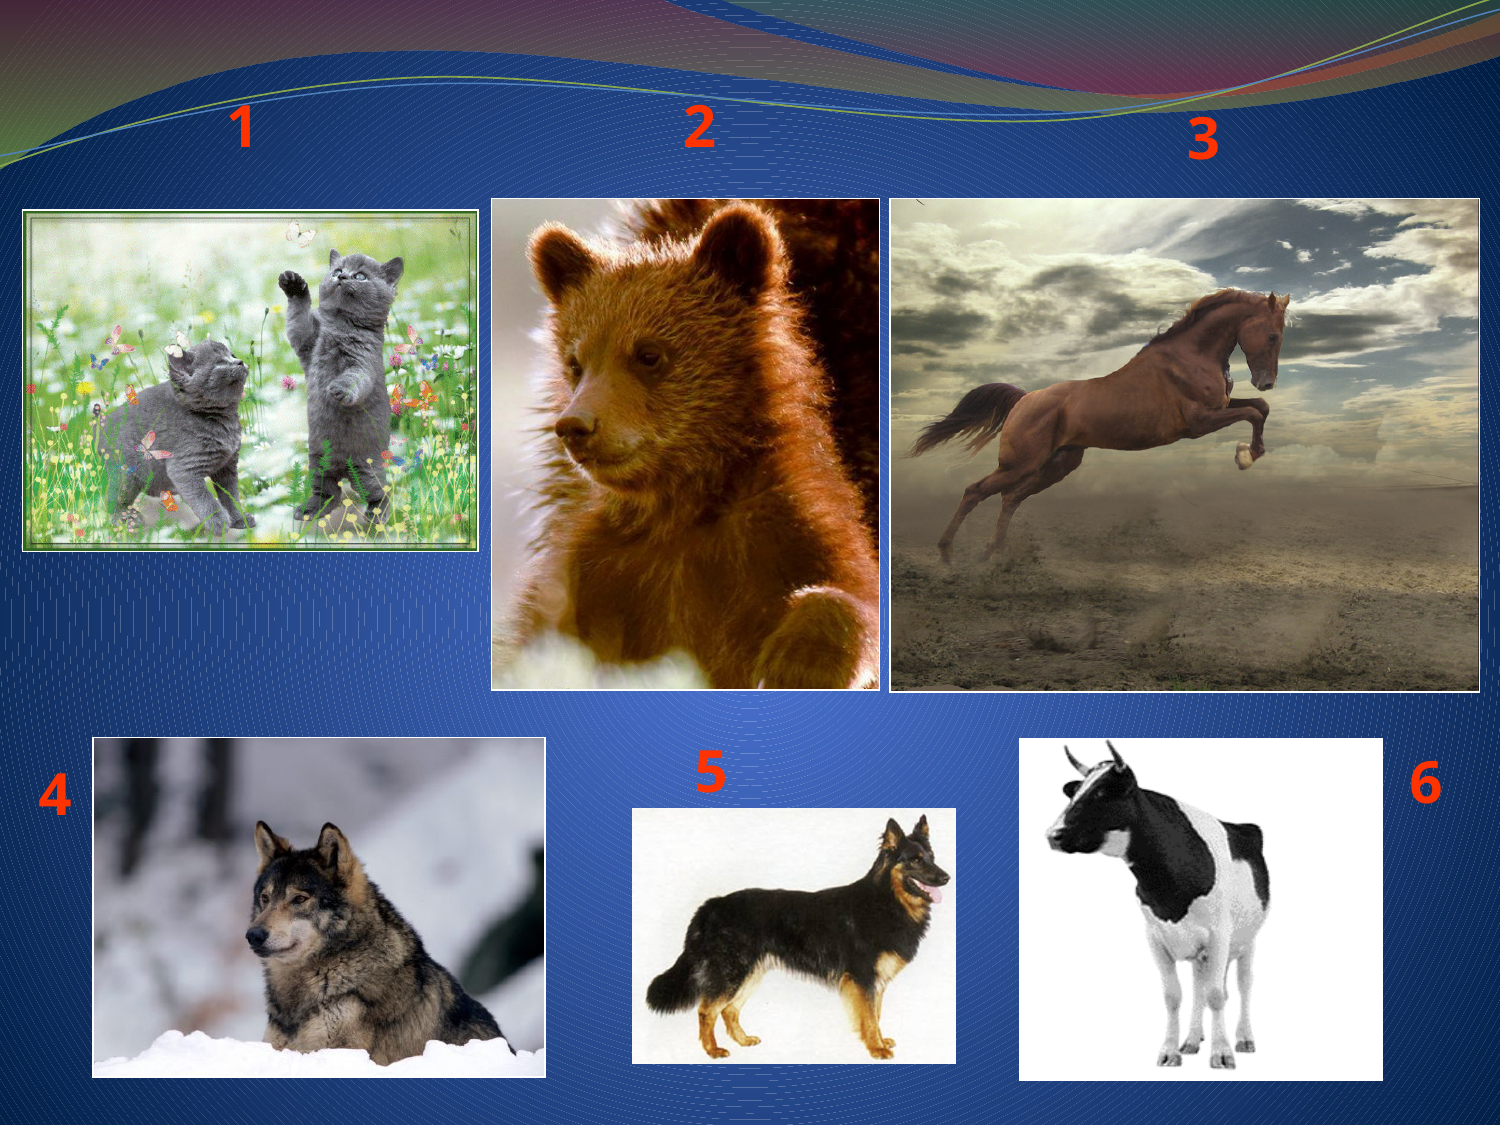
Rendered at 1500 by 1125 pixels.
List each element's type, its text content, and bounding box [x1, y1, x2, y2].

picture [491, 198, 880, 690]
text_box 4 [23, 750, 86, 835]
text_box 1 [211, 82, 275, 167]
text_box 3 [1172, 93, 1235, 179]
text_box 5 [679, 726, 752, 807]
text_box 2 [668, 82, 732, 167]
picture [890, 198, 1480, 692]
picture [23, 210, 478, 552]
text_box 6 [1394, 738, 1458, 823]
picture [93, 738, 545, 1077]
picture [632, 808, 956, 1064]
picture [1019, 737, 1383, 1081]
